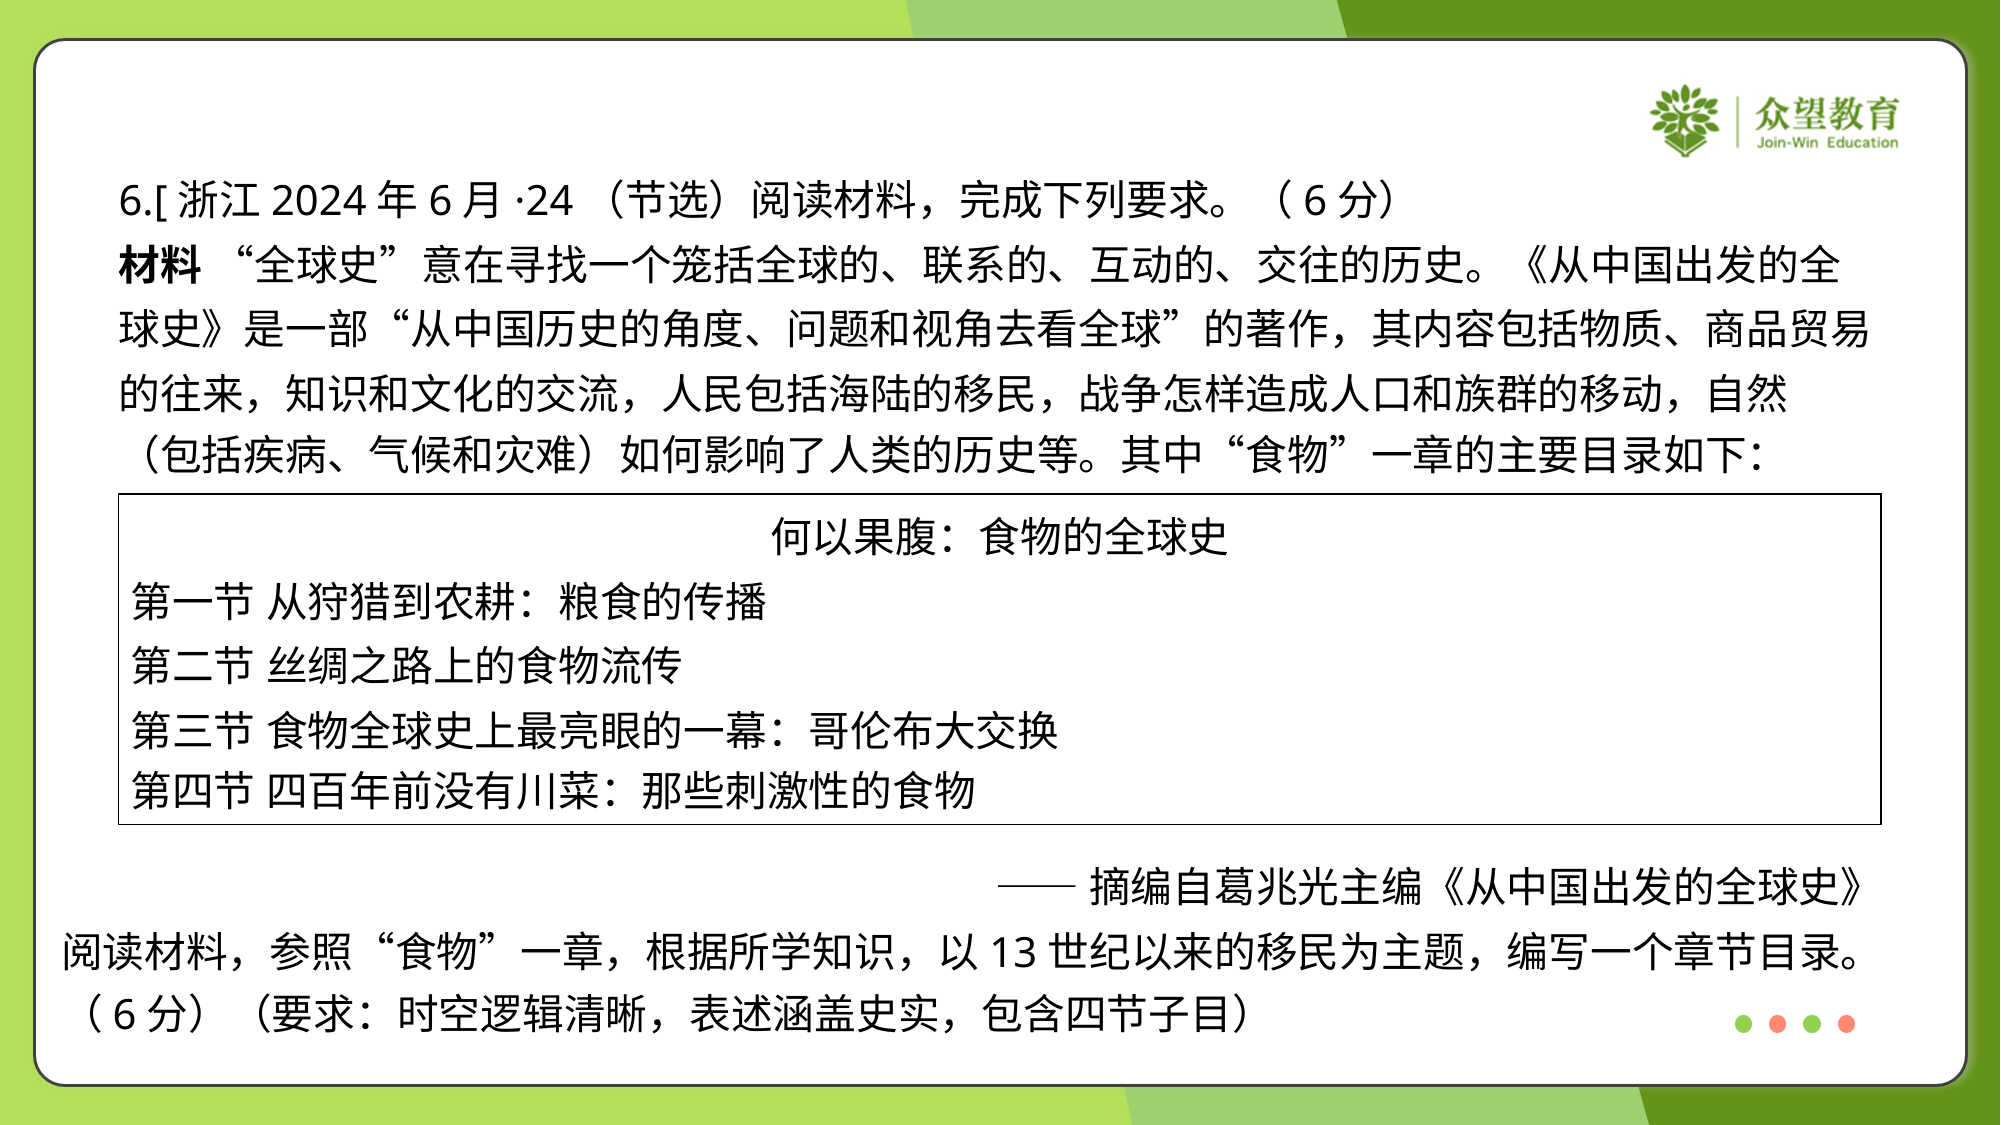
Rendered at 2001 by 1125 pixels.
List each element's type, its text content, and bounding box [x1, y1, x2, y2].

table_header 何以果腹：食物的全球史 第一节 从狩猎到农耕：粮食的传播 第二节 丝绸之路上的食物流传 第三节 食物全球史上最亮眼的一幕：哥伦布大交换 第四节 四百年前没有川菜：那些刺激性的食物 [119, 495, 1880, 824]
picture [0, 0, 2000, 1125]
text_box 6.[浙江2024年6月·24（节选）阅读材料，完成下列要求。（6分） 材料 “全球史”意在寻找一个笼括全球的、联系的、互动的、交往的历史。《从中国出发的全 球史》是一部“从中国历史的角度、问题和视角去看全球”的著作，其内容包括物质、商品贸易 的往来，知识和文化的交流，人民包括海陆的移民，战争怎样造成人口和族群的移动，自然 （包括疾病、气候和灾难）如何影响了人类的历史等。其中“食物”一章的主要目录如下： [118, 159, 1883, 474]
text_box ——摘编自葛兆光主编《从中国出发的全球史》 阅读材料，参照“食物”一章，根据所学知识，以13世纪以来的移民为主题，编写一个章节目录。 （6分）（要求：时空逻辑清晰，表述涵盖史实，包含四节子目） [118, 846, 1883, 1033]
